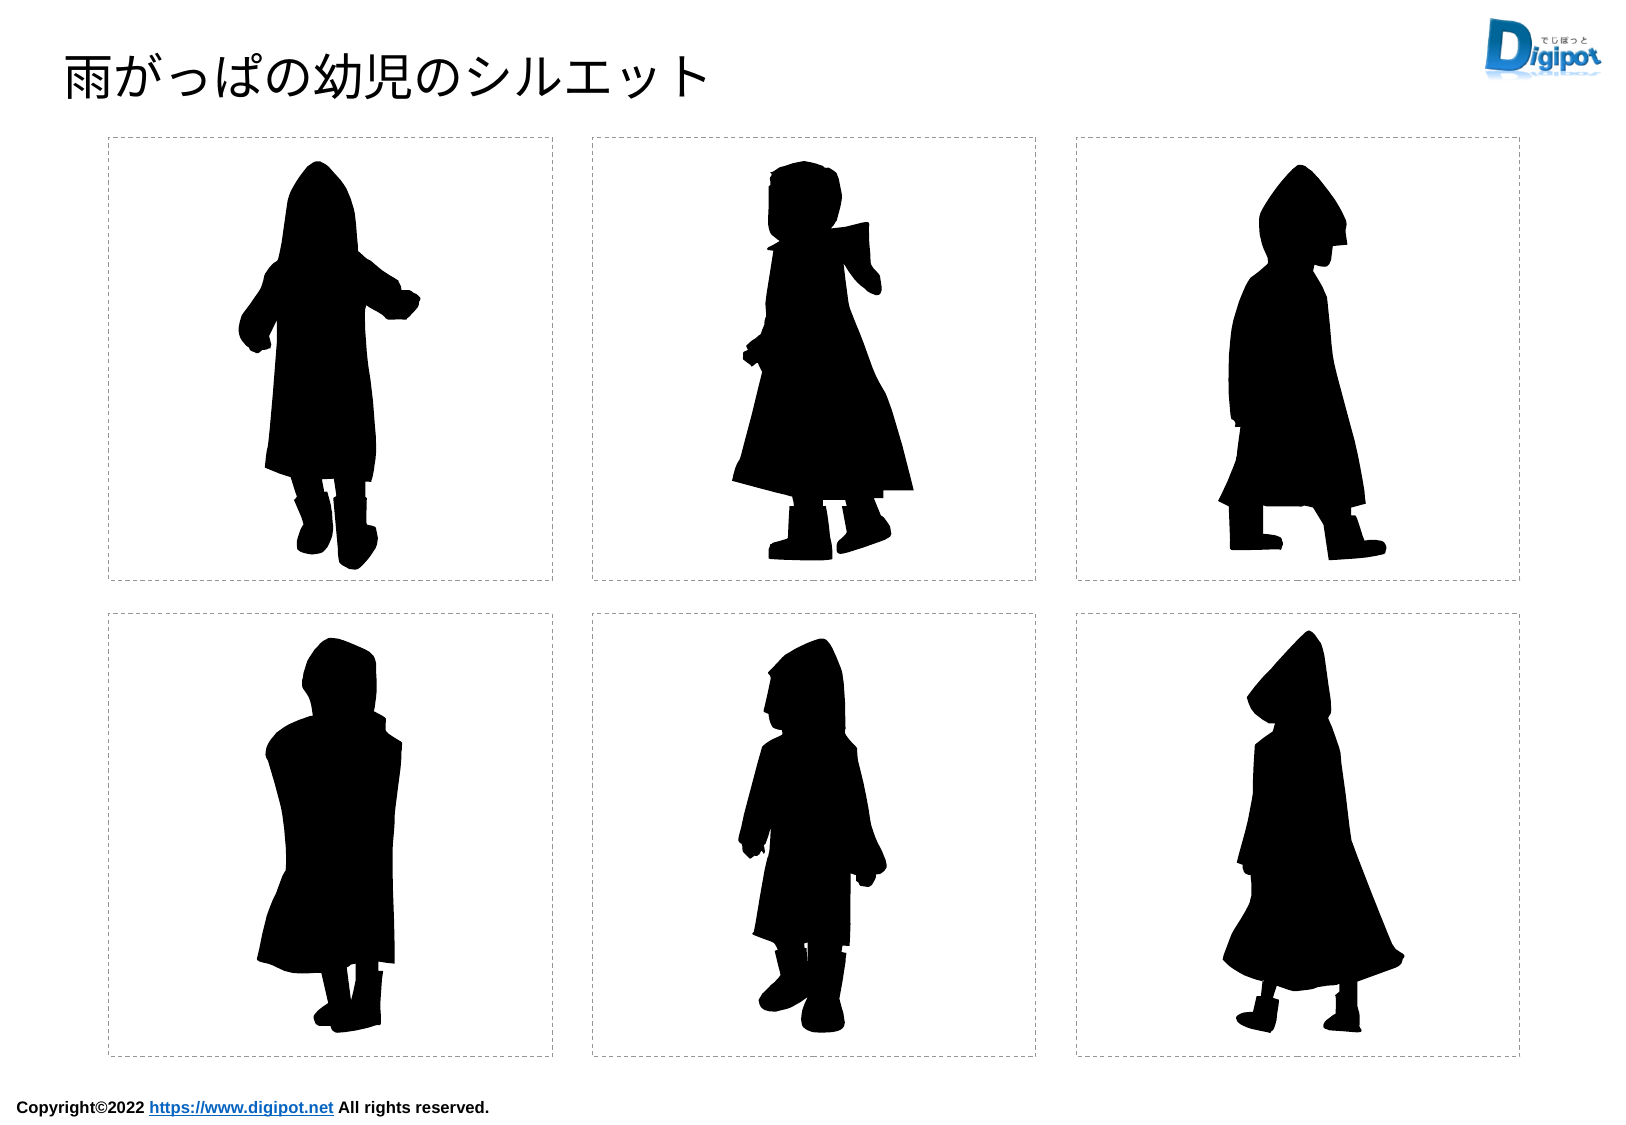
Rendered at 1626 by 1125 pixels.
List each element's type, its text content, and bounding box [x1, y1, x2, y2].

text_box [238, 161, 421, 570]
text_box [1218, 164, 1387, 561]
text_box 雨がっぱの幼児のシルエット [48, 38, 729, 113]
text_box [738, 638, 887, 1033]
text_box [731, 161, 914, 561]
picture [1485, 18, 1602, 82]
text_box [256, 637, 403, 1033]
text_box [1222, 630, 1405, 1033]
